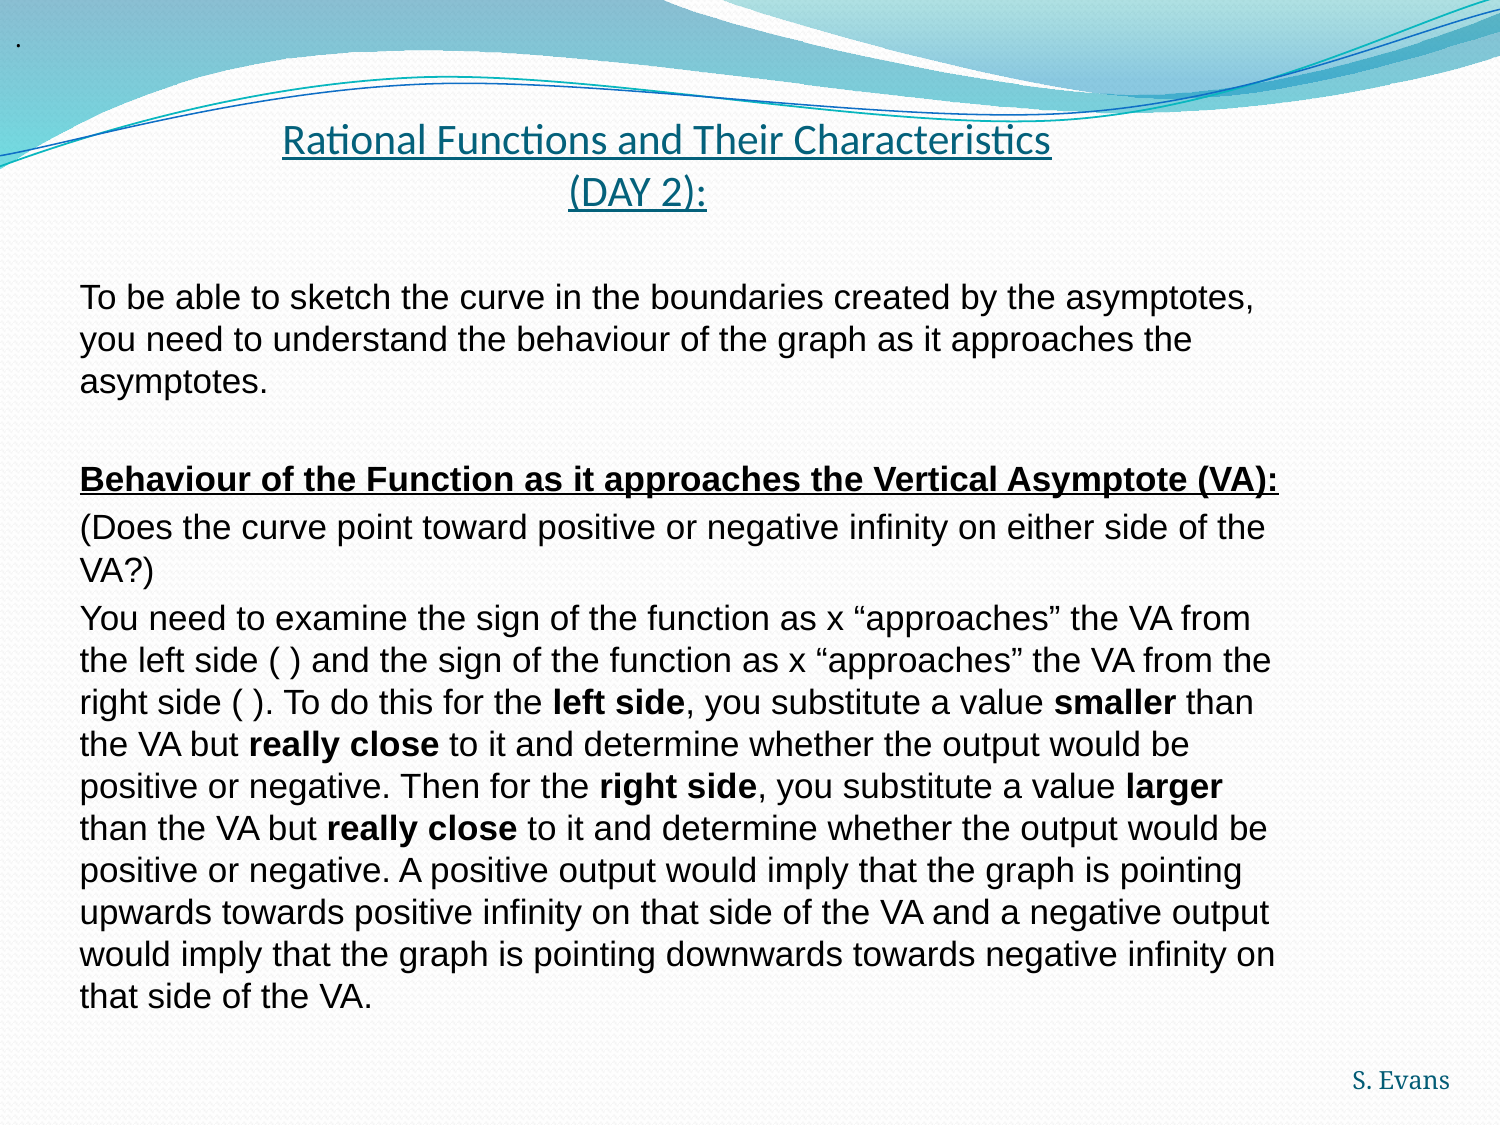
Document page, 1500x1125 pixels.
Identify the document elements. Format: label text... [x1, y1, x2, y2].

text_box . [0, 14, 44, 60]
list To be able to sketch the curve in the boundaries created by the asymptotes, you need to understand the behaviour of the graph as it approaches the asymptotes. Behaviour of the Function as it approaches the Vertical Asymptote (VA): (Does the curve point toward positive or negative infinity on either side of the VA?) You need to examine the sign of the function as x “approaches” the VA from the left side ( ) and the sign of the function as x “approaches” the VA from the right side ( ). To do this for the left side, you substitute a value smaller than the VA but really close to it and determine whether the output would be positive or negative. Then for the right side, you substitute a value larger than the VA but really close to it and determine whether the output would be positive or negative. A positive output would imply that the graph is pointing upwards towards positive infinity on that side of the VA and a negative output would imply that the graph is pointing downwards towards negative infinity on that side of the VA. [64, 267, 1306, 1071]
title Rational Functions and Their Characteristics (DAY 2): [194, 101, 1081, 267]
footer S. Evans [1352, 1035, 1453, 1095]
